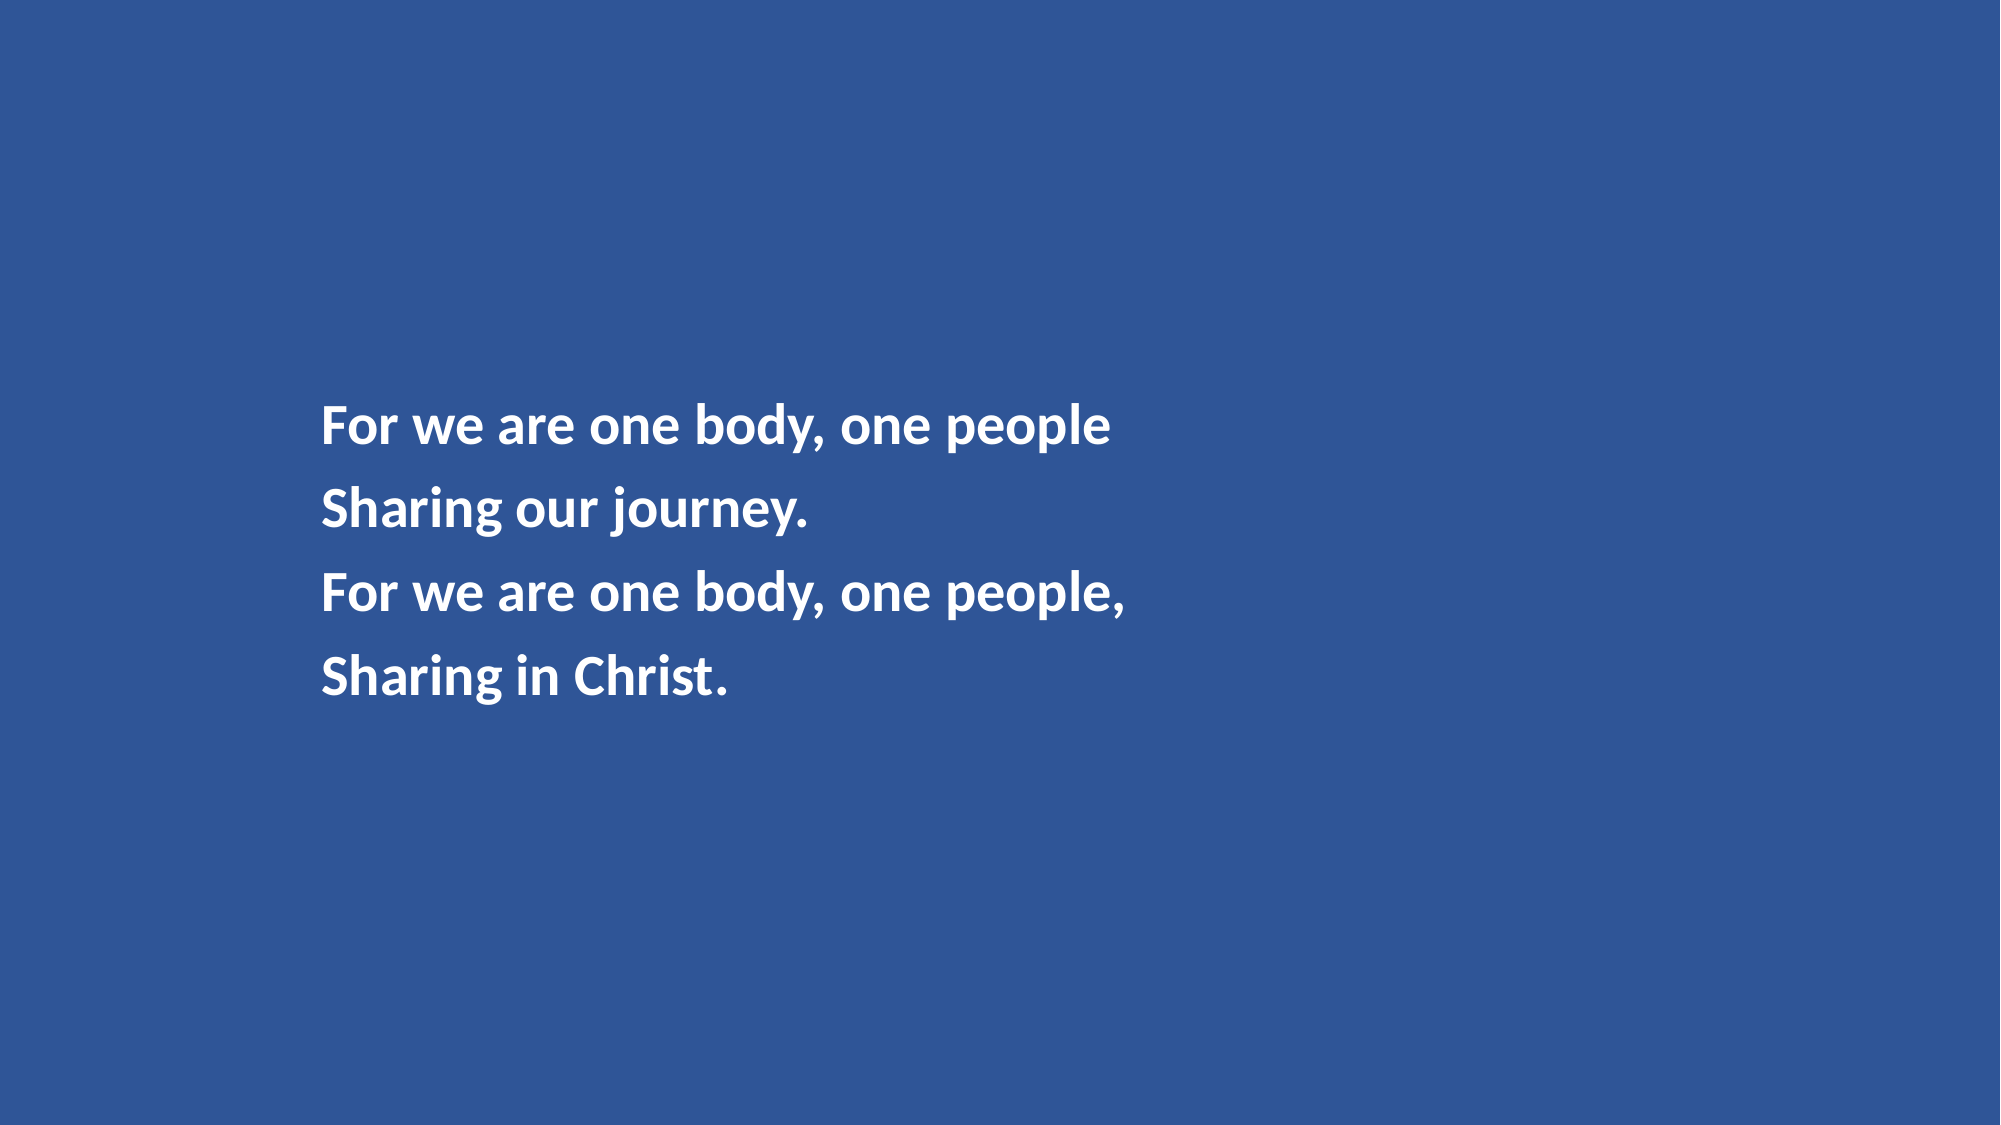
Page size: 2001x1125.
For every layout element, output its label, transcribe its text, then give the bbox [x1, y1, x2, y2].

list For we are one body, one people Sharing our journey. For we are one body, one people, Sharing in Christ. [306, 386, 1694, 739]
